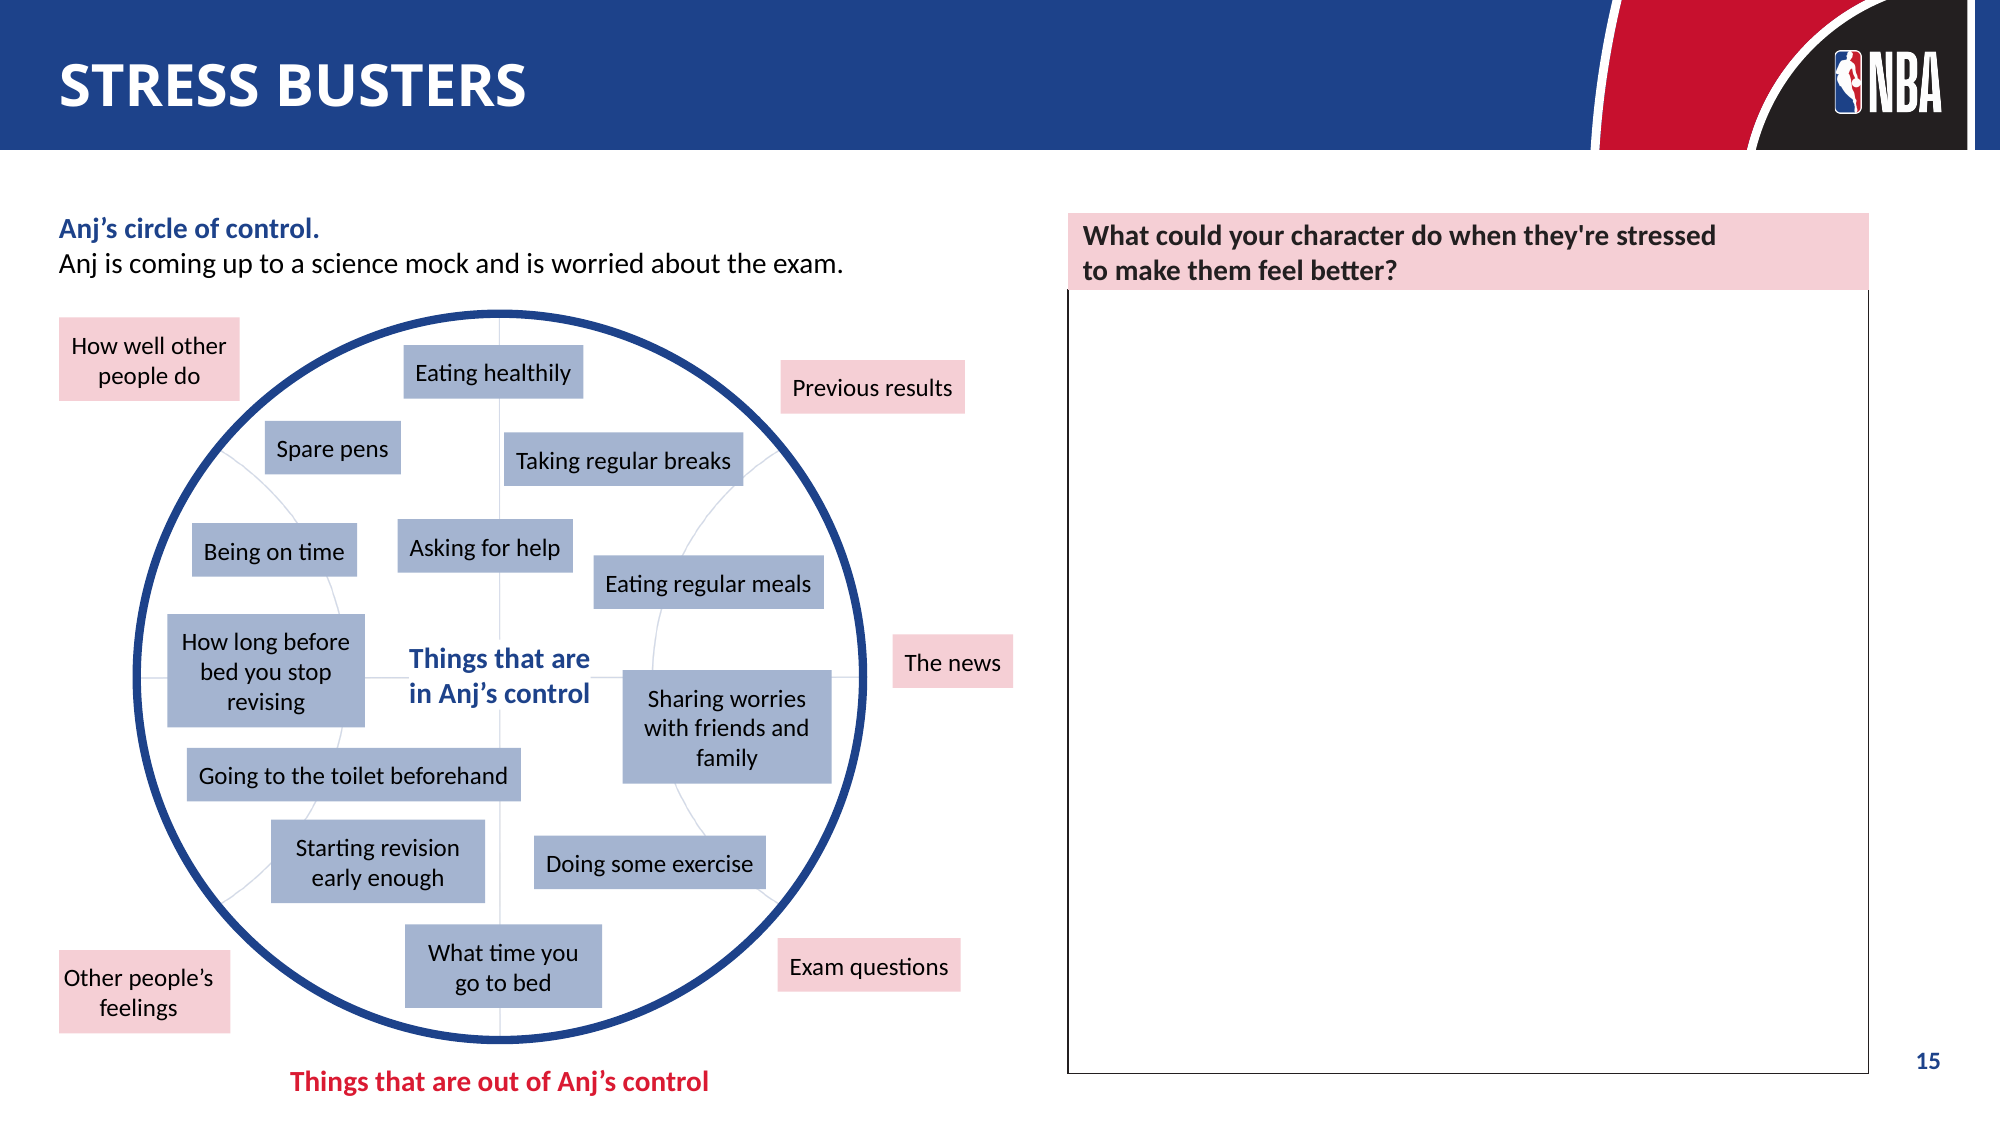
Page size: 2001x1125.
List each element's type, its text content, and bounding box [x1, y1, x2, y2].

list Anj’s circle of control. Anj is coming up to a science mock and is worried about the exam. [0, 149, 1000, 308]
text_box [136, 312, 864, 1042]
text_box Previous results​ [864, 360, 965, 414]
text_box [1067, 288, 1869, 1075]
text_box Other people’s feelings [59, 950, 136, 1034]
text_box The news​ [892, 634, 1014, 688]
slide_number 15 [1824, 1029, 1957, 1090]
text_box What could your character do when they're stressed to make them feel better? [1068, 213, 1869, 290]
text_box How well other people do​ [59, 317, 136, 401]
text_box Things that are out of Anj’s control [278, 1062, 722, 1098]
text_box Exam questions [864, 938, 961, 992]
title STRESS BUSTERS [0, 34, 1589, 150]
